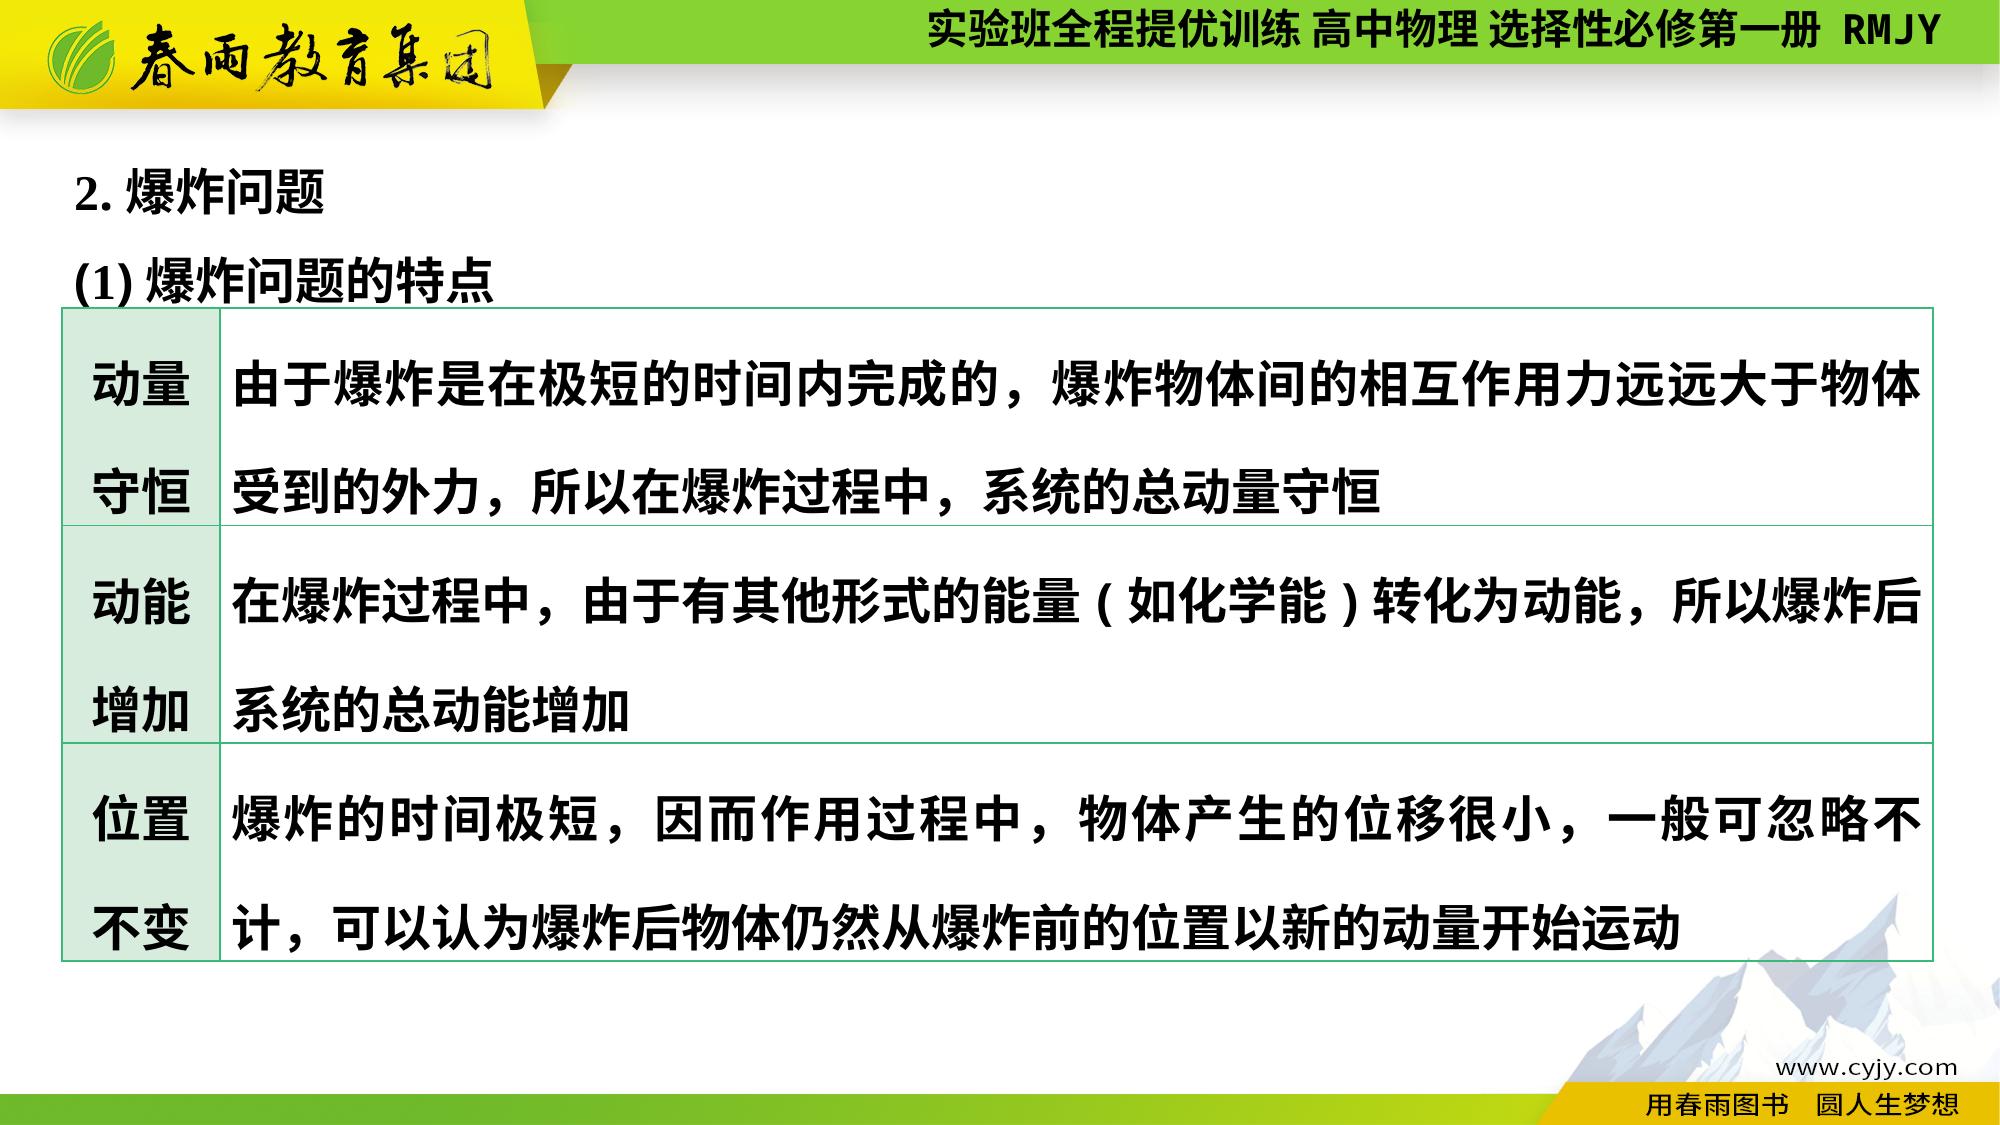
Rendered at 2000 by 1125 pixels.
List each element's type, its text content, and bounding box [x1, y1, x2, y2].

table_header 动量 守恒 [63, 309, 219, 525]
table_cell 爆炸的时间极短，因而作用过程中，物体产生的位移很小，一般可忽略不计，可以认为爆炸后物体仍然从爆炸前的位置以新的动量开始运动 [221, 744, 1932, 960]
table_header 由于爆炸是在极短的时间内完成的，爆炸物体间的相互作用力远远大于物体受到的外力，所以在爆炸过程中，系统的总动量守恒 [221, 309, 1932, 525]
table_cell 动能 增加 [63, 526, 219, 742]
table_cell 位置 不变 [63, 744, 219, 960]
list 2.爆炸问题 (1)爆炸问题的特点 [59, 122, 1944, 308]
picture [0, 0, 2000, 1125]
table_cell 在爆炸过程中，由于有其他形式的能量(如化学能)转化为动能，所以爆炸后系统的总动能增加 [221, 526, 1932, 742]
